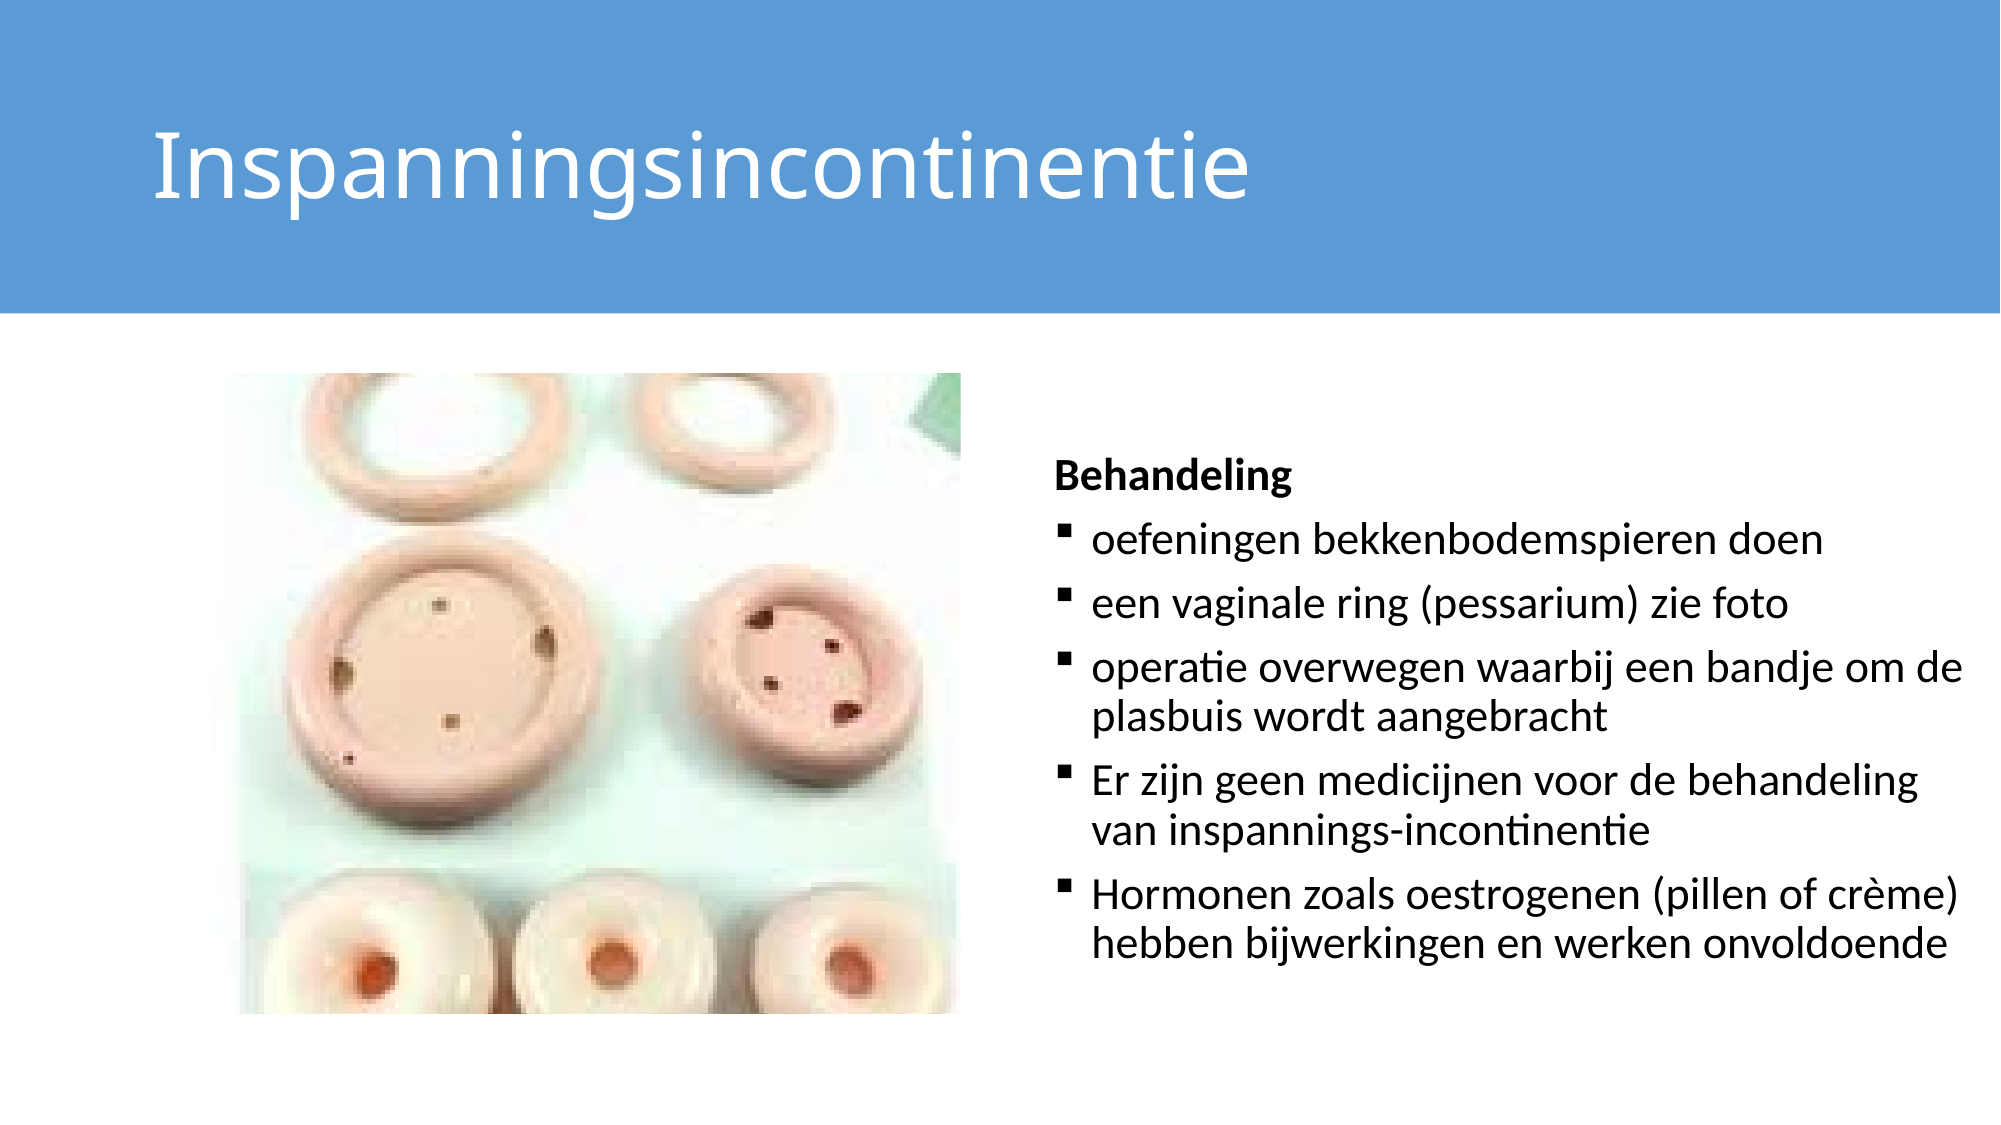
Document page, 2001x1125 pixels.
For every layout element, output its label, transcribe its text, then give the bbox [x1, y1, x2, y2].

list Behandeling oefeningen bekkenbodemspieren doen een vaginale ring (pessarium) zie foto operatie overwegen waarbij een bandje om de plasbuis wordt aangebracht Er zijn geen medicijnen voor de behandeling van inspannings-incontinentie Hormonen zoals oestrogenen (pillen of crème) hebben bijwerkingen en werken onvoldoende [1039, 373, 1984, 1014]
text_box [0, 0, 2000, 314]
picture [137, 373, 961, 1014]
title Inspanningsincontinentie [137, 60, 1863, 278]
